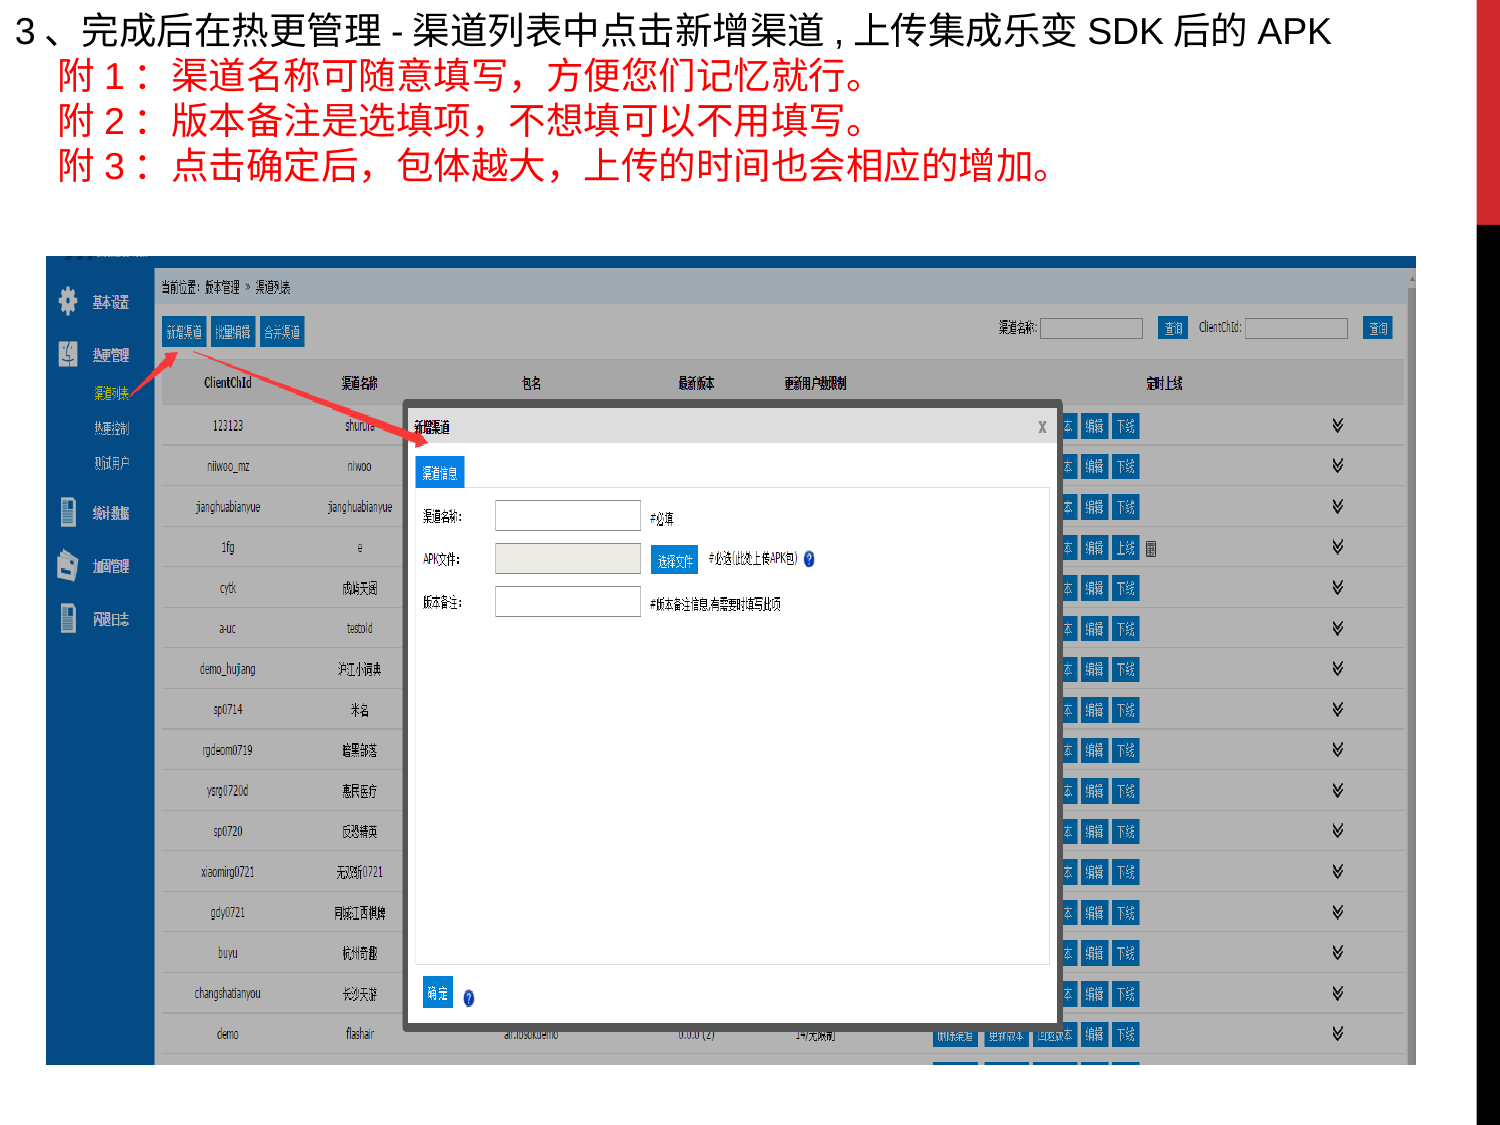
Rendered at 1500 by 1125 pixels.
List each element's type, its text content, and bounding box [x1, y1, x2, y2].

picture [45, 255, 1416, 1065]
text_box 3、完成后在热更管理-渠道列表中点击新增渠道,上传集成乐变SDK后的APK 附1：渠道名称可随意填写，方便您们记忆就行。 附2：版本备注是选填项，不想填可以不用填写。 附3：点击确定后，包体越大，上传的时间也会相应的增加。 [0, 0, 1500, 195]
